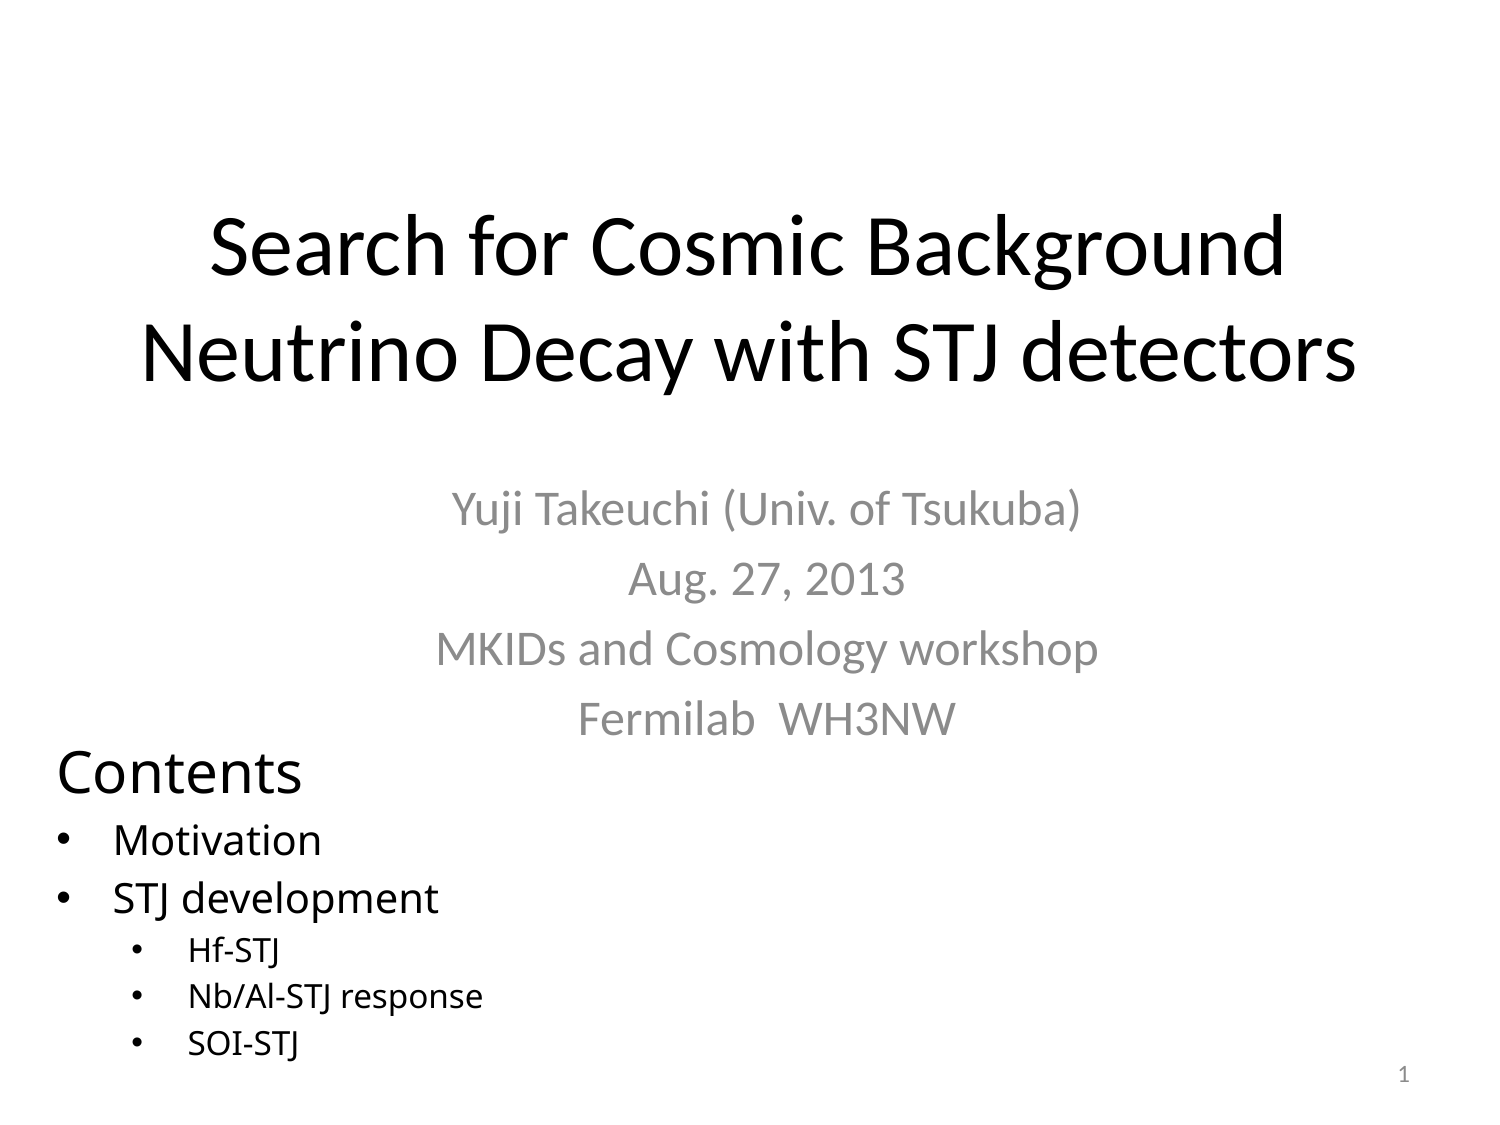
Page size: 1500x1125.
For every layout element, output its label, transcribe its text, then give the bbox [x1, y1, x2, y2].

slide_number 1 [1074, 1042, 1425, 1103]
text_box Contents Motivation STJ development Hf-STJ Nb/Al-STJ response SOI-STJ [41, 727, 1164, 1083]
title Search for Cosmic Background Neutrino Decay with STJ detectors [112, 172, 1388, 414]
subtitle Yuji Takeuchi (Univ. of Tsukuba) Aug. 27, 2013 MKIDs and Cosmology workshop Fermilab WH3NW [242, 468, 1293, 756]
